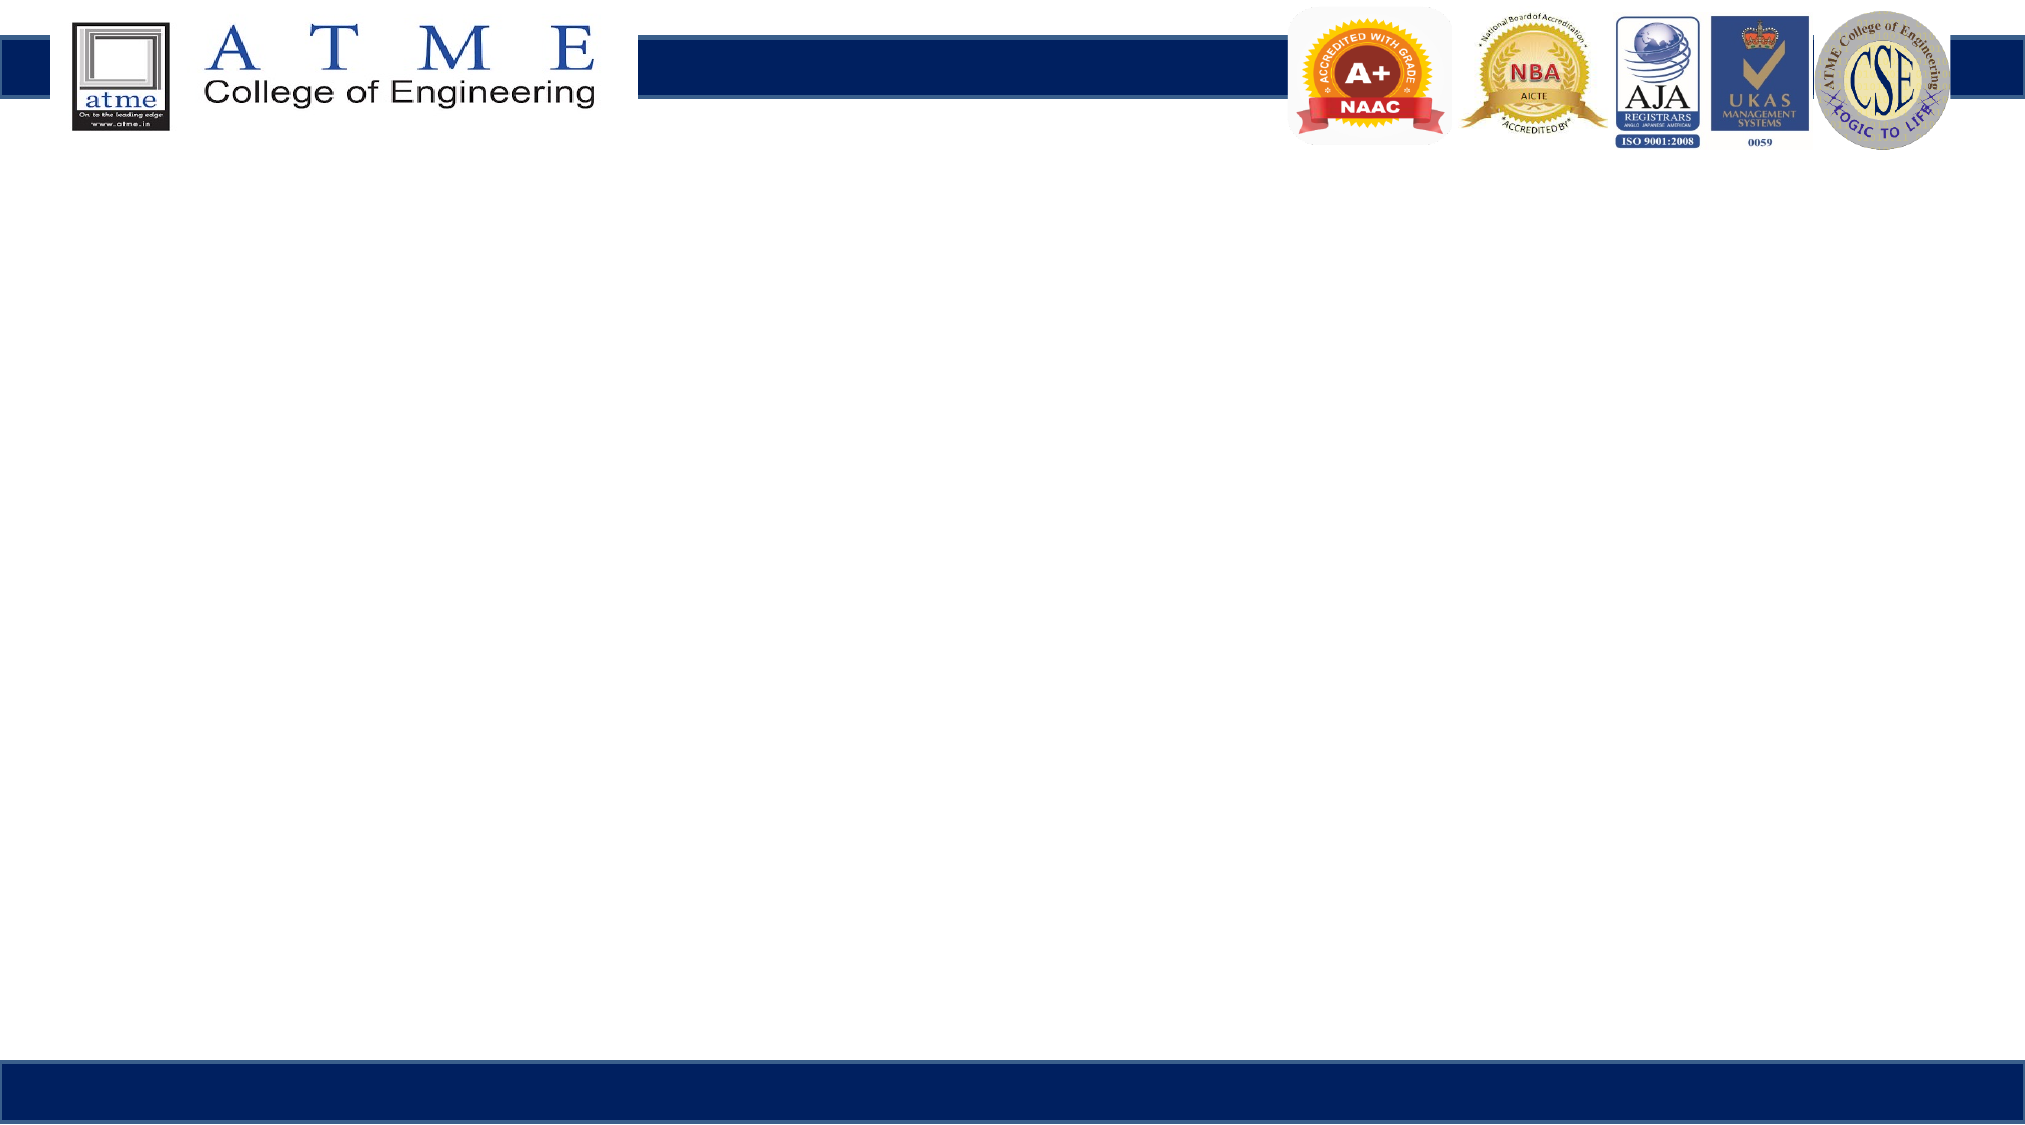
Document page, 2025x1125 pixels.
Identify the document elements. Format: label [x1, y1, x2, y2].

picture [50, 0, 638, 150]
picture [1287, 6, 1813, 150]
picture [1814, 9, 1951, 151]
